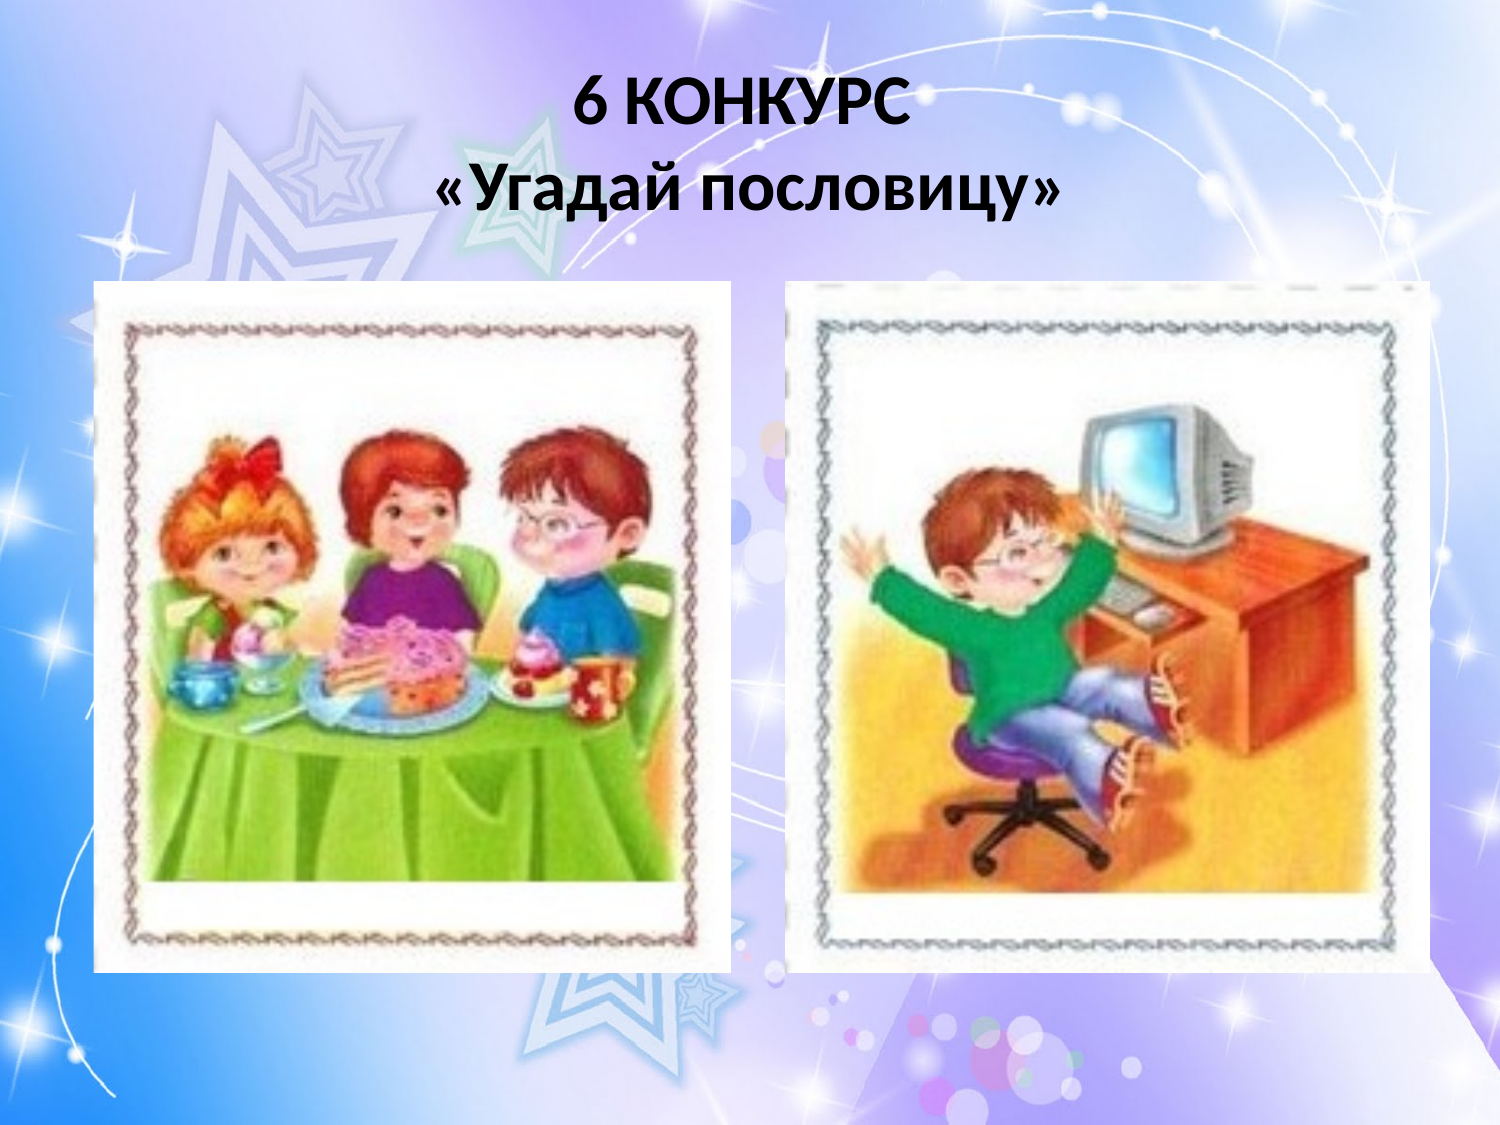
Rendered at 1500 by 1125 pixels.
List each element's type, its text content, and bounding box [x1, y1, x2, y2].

title 6 КОНКУРС «Угадай пословицу» [75, 45, 1425, 233]
picture [0, 0, 1500, 1125]
